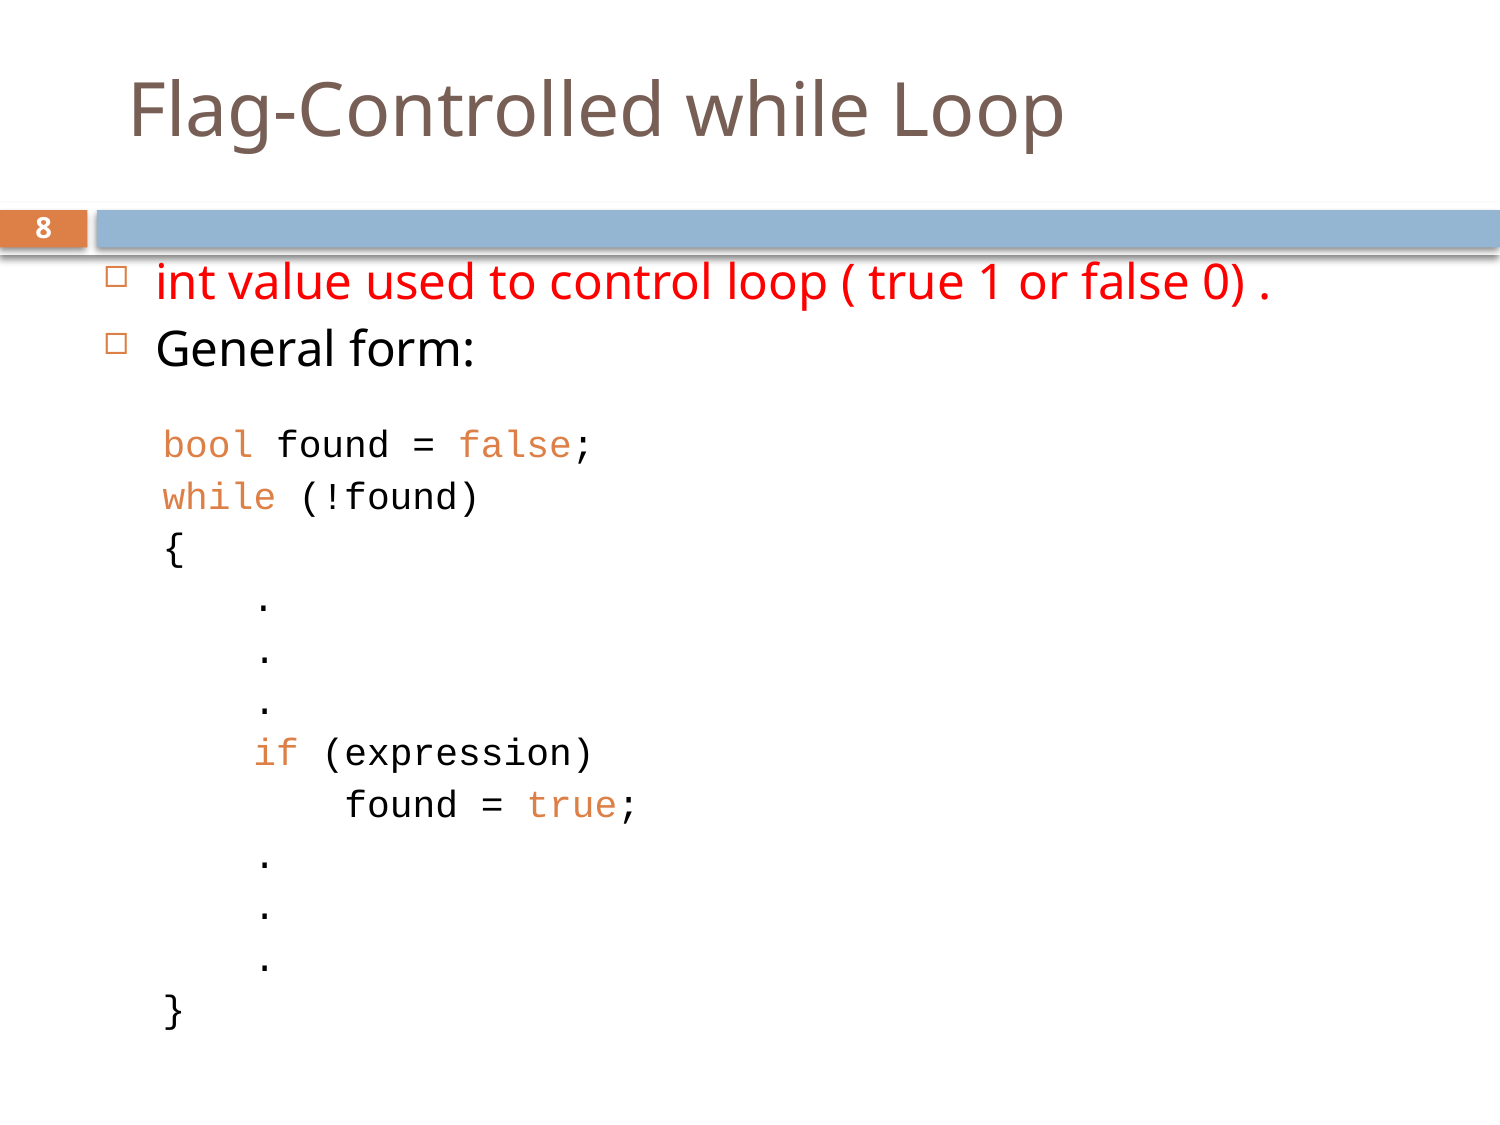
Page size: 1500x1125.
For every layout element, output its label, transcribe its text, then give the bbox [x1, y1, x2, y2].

title Flag-Controlled while Loop [112, 37, 1388, 175]
slide_number 8 [0, 208, 88, 249]
list int value used to control loop ( true 1 or false 0) . General form: bool found = false; while (!found) { . . . if (expression) found = true; . . . } [88, 249, 1414, 1047]
